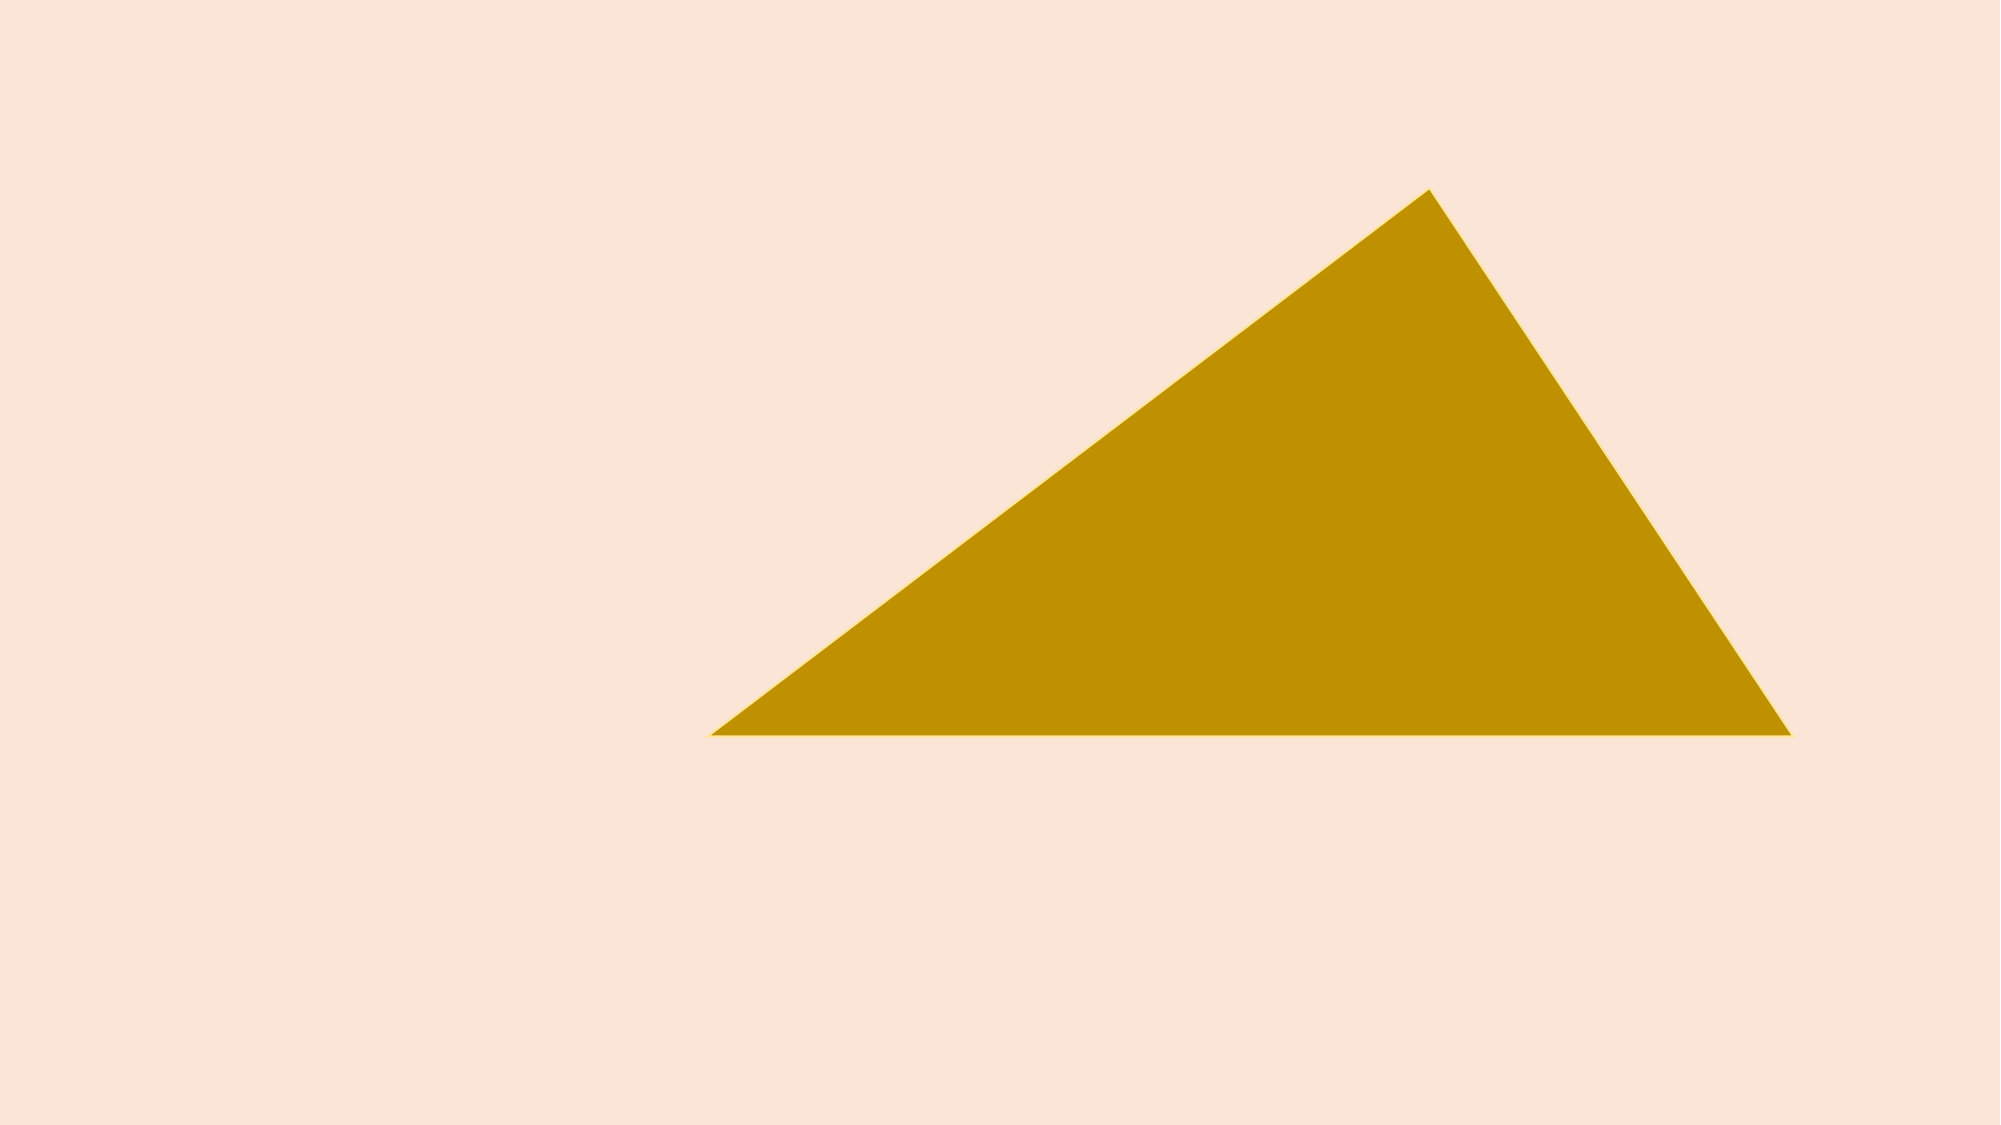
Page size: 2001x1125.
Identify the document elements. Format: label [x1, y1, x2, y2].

text_box [704, 186, 1796, 738]
